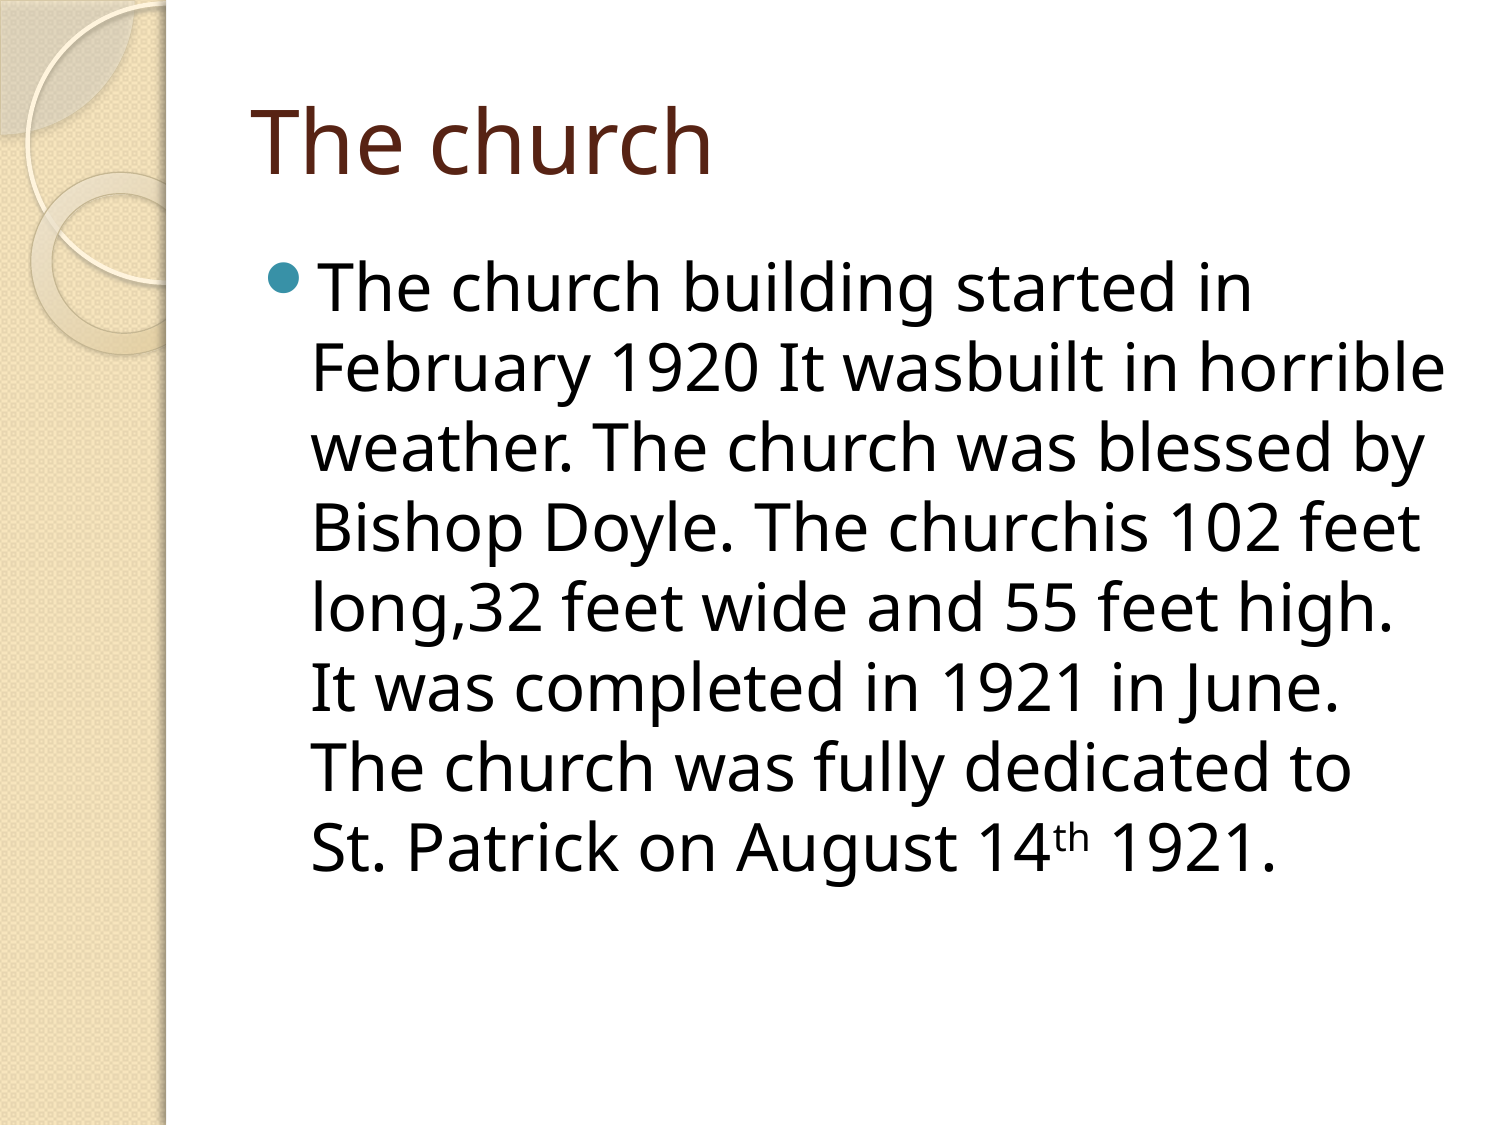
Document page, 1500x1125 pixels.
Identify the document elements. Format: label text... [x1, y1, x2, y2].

list The church building started in February 1920 It wasbuilt in horrible weather. The church was blessed by Bishop Doyle. The churchis 102 feet long,32 feet wide and 55 feet high. It was completed in 1921 in June. The church was fully dedicated to St. Patrick on August 14th 1921. [235, 237, 1466, 1025]
title The church [235, 45, 1466, 233]
